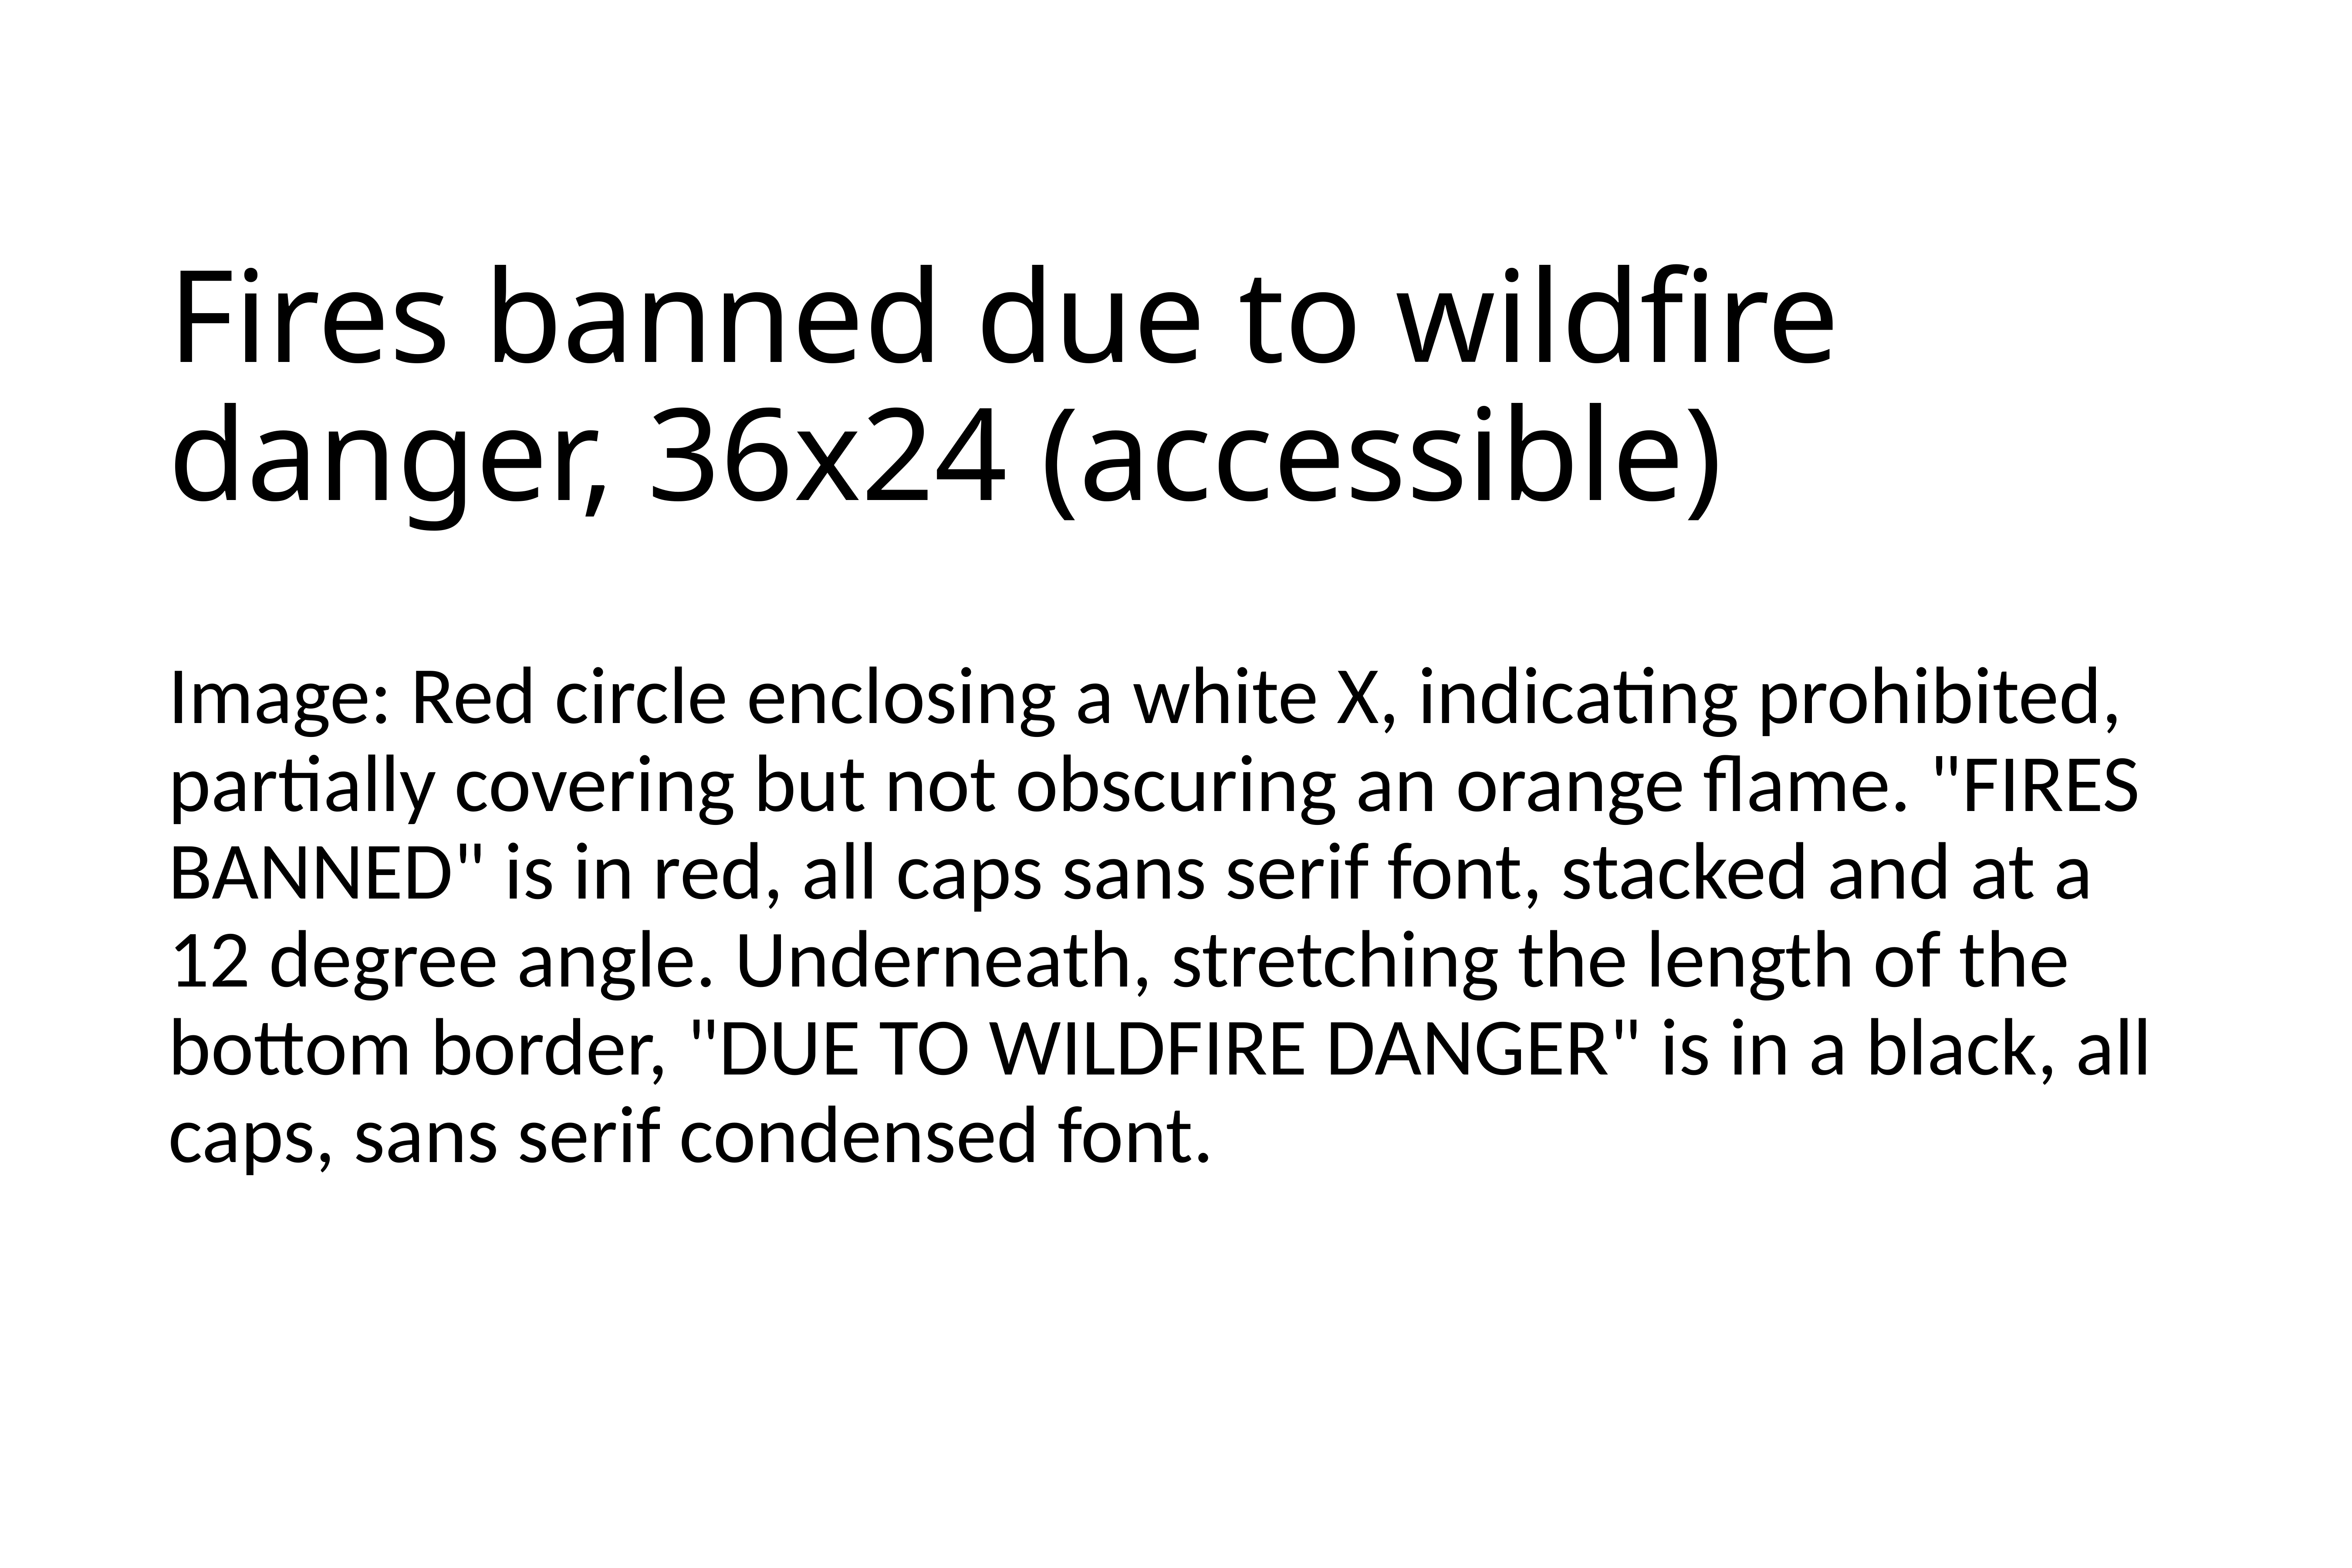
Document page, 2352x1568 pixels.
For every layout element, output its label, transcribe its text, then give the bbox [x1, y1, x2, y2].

title Fires banned due to wildfire danger, 36x24 (accessible) [162, 238, 2190, 541]
list Image: Red circle enclosing a white X, indicating prohibited, partially covering but not obscuring an orange flame. "FIRES BANNED" is in red, all caps sans serif font, stacked and at a 12 degree angle. Underneath, stretching the length of the bottom border, "DUE TO WILDFIRE DANGER" is in a black, all caps, sans serif condensed font. [162, 650, 2190, 1217]
